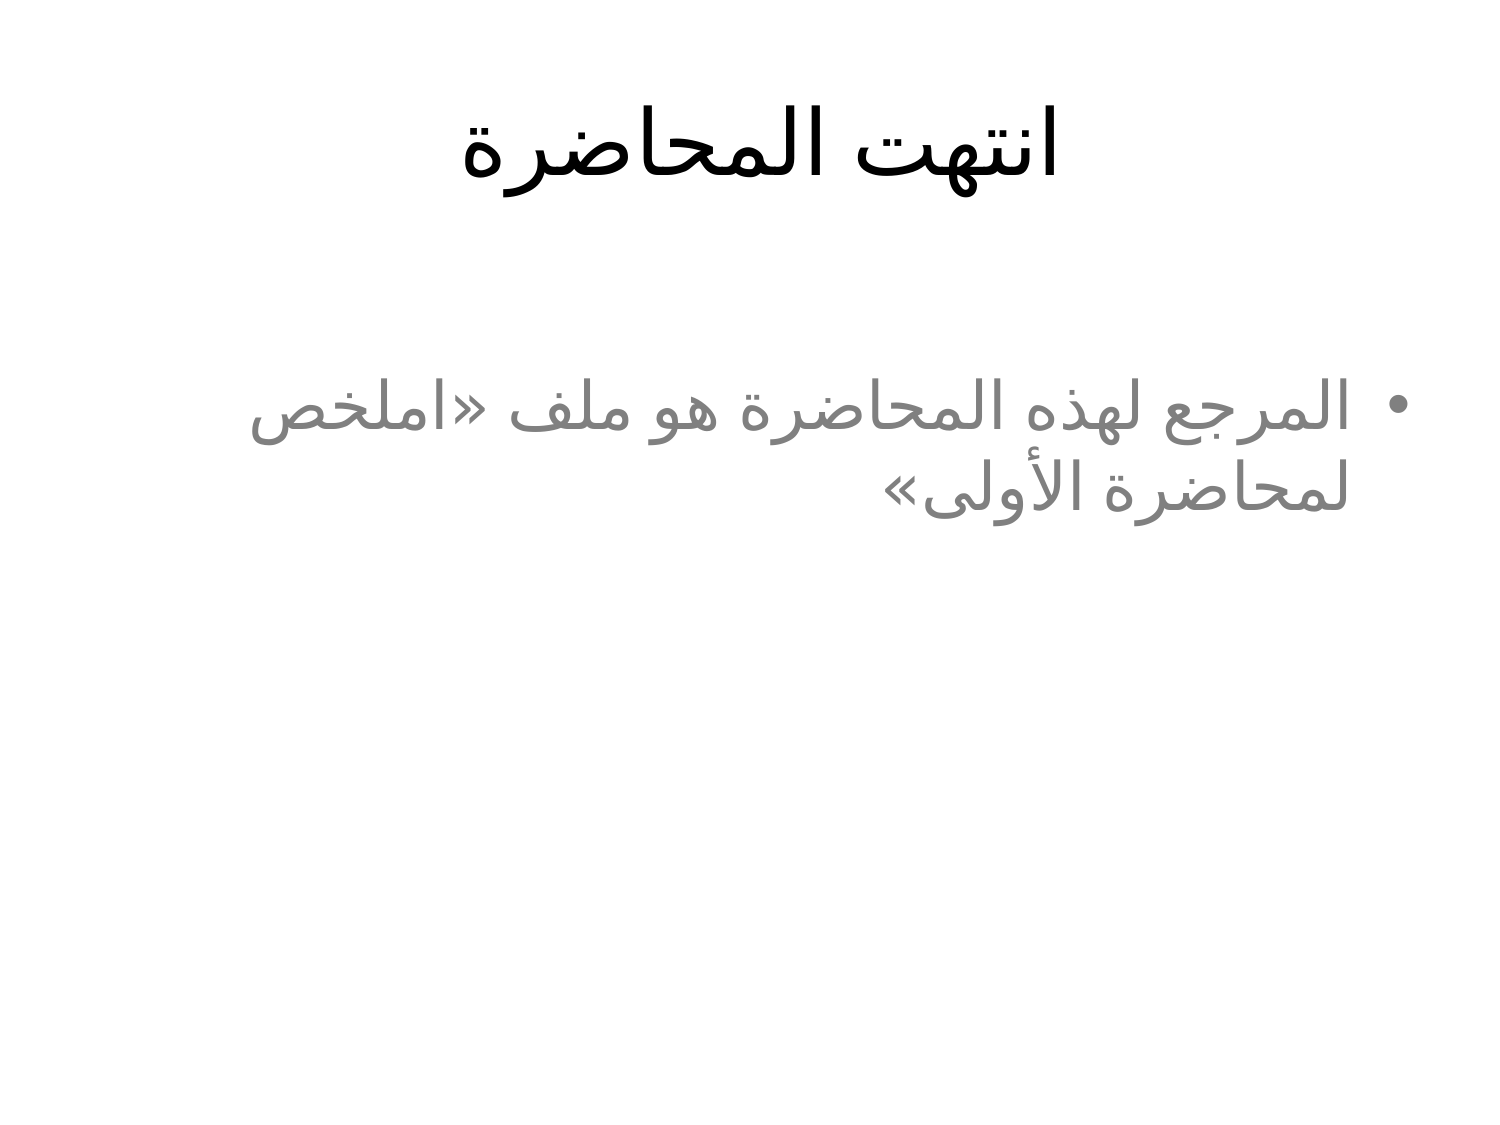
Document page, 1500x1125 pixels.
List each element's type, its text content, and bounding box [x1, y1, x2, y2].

list المرجع لهذه المحاضرة هو ملف «املخص لمحاضرة الأولى» [75, 262, 1425, 1005]
title انتهت المحاضرة [75, 45, 1425, 233]
